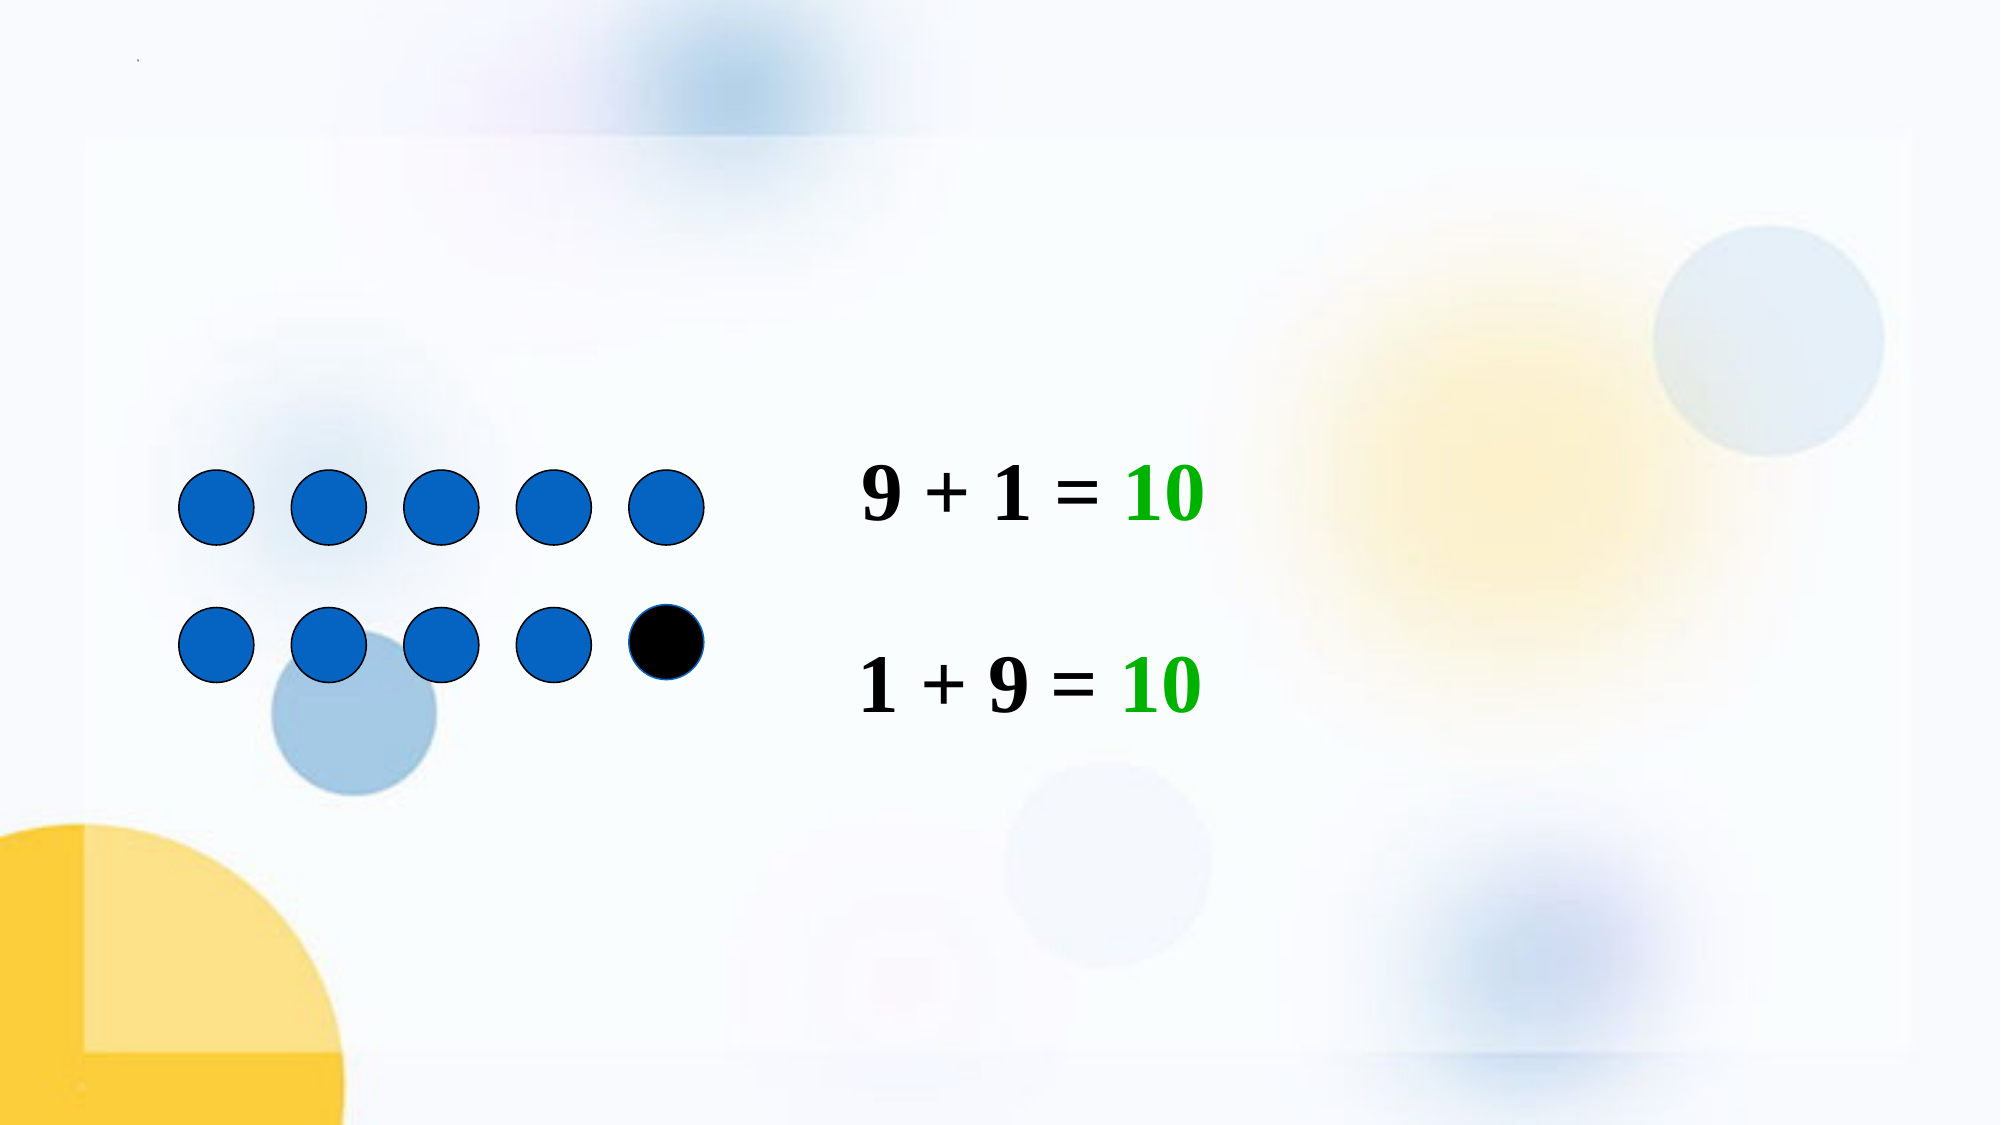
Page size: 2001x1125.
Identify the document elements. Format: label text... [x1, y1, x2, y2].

picture [0, 0, 2001, 1125]
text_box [178, 469, 704, 683]
text_box 1 + 9 = 10 [843, 622, 1218, 737]
text_box 9 + 1 = 10 [846, 429, 1222, 545]
